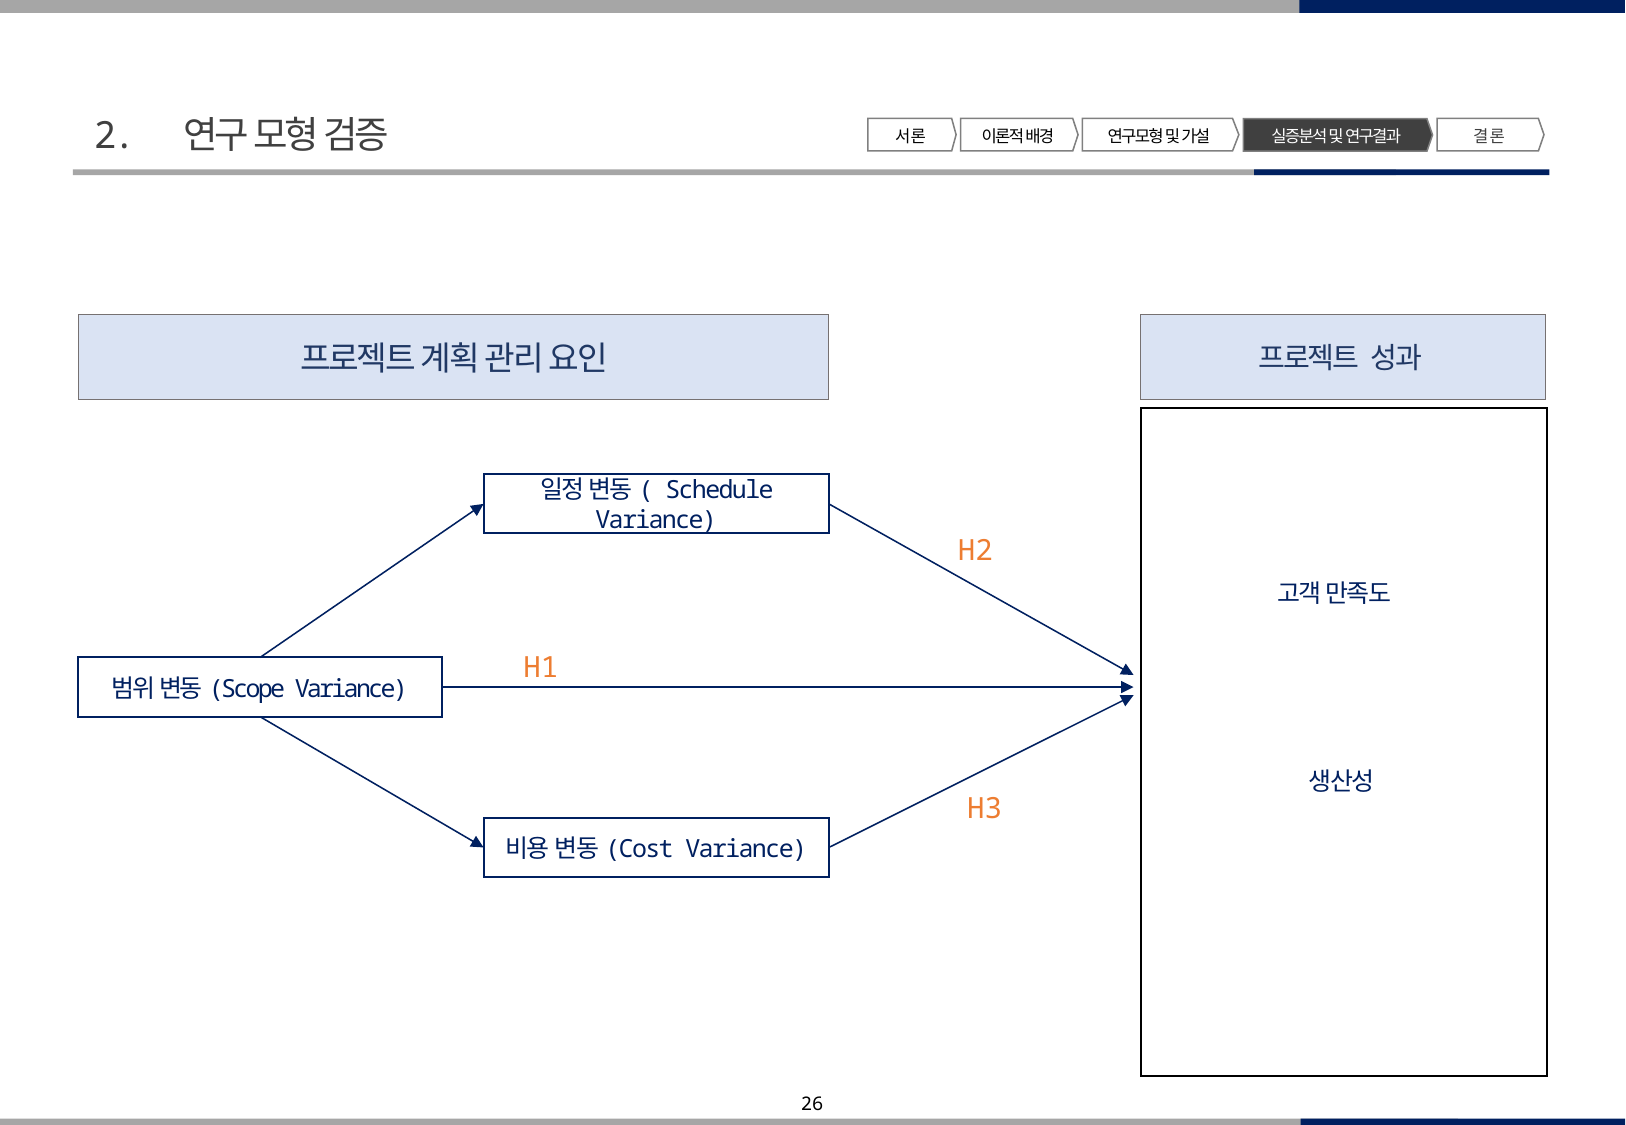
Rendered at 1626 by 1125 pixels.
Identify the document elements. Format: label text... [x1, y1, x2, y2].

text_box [77, 314, 1548, 1077]
text_box 2. 연구 모형 검증 [78, 91, 1544, 166]
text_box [867, 118, 1544, 152]
